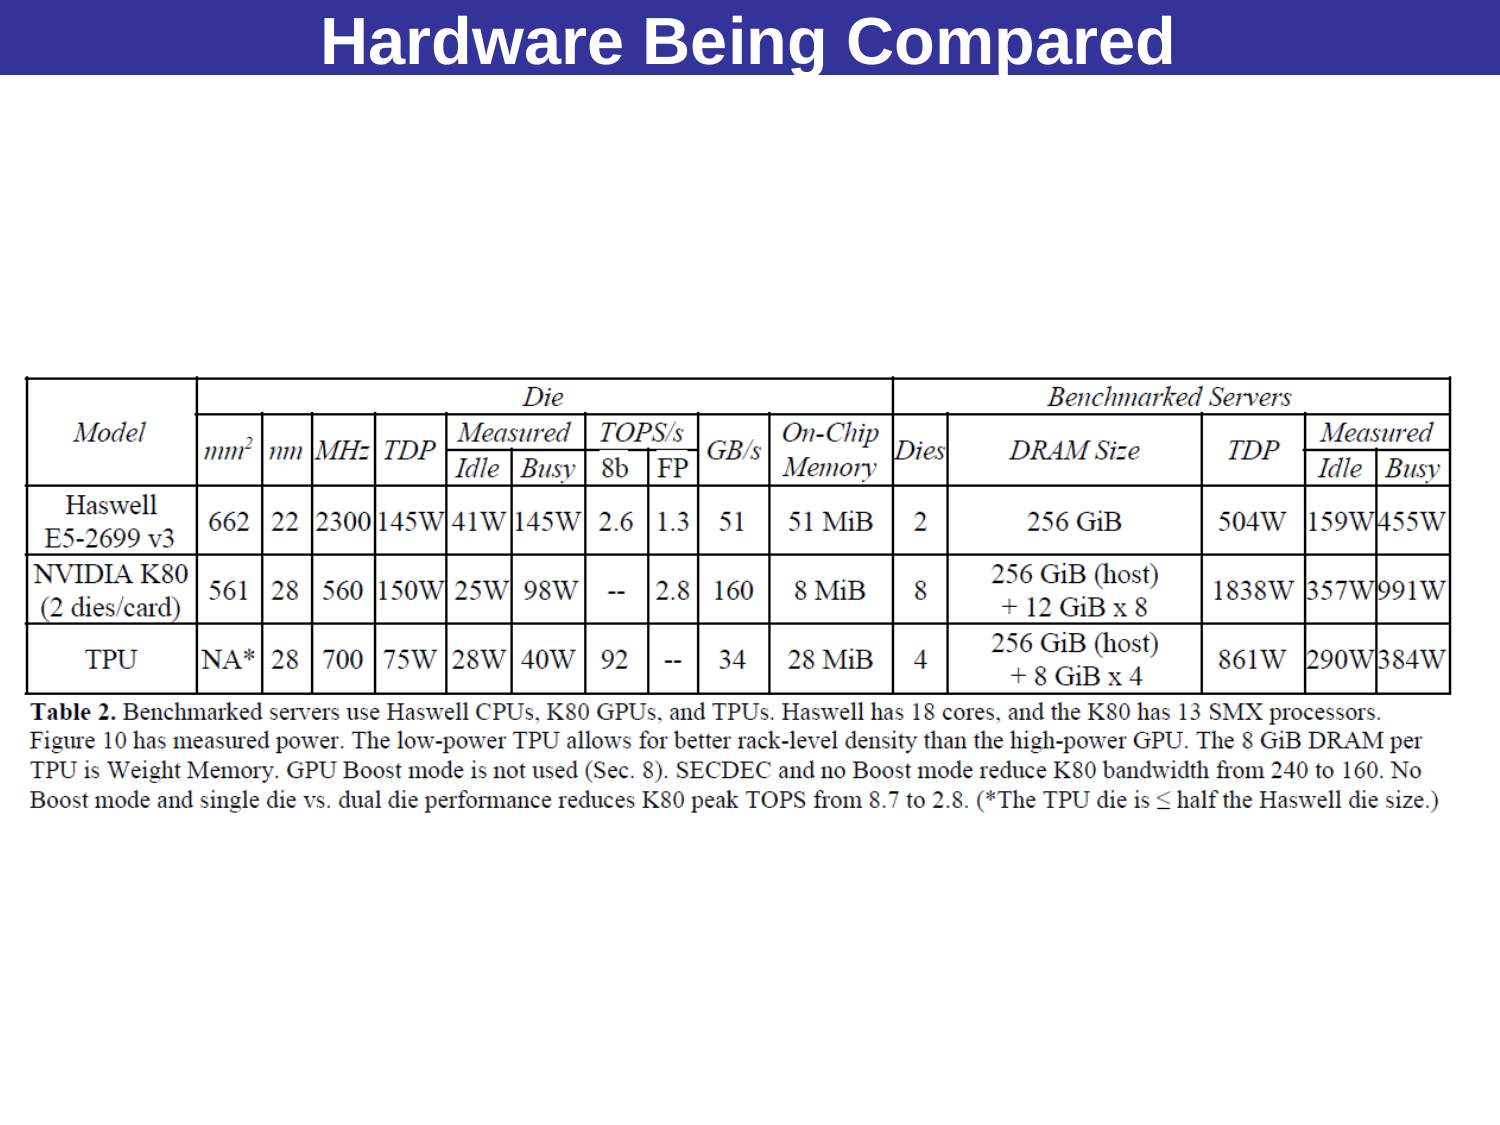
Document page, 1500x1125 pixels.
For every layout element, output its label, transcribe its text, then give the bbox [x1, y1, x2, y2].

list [20, 349, 1480, 826]
title Hardware Being Compared [0, 0, 1500, 75]
